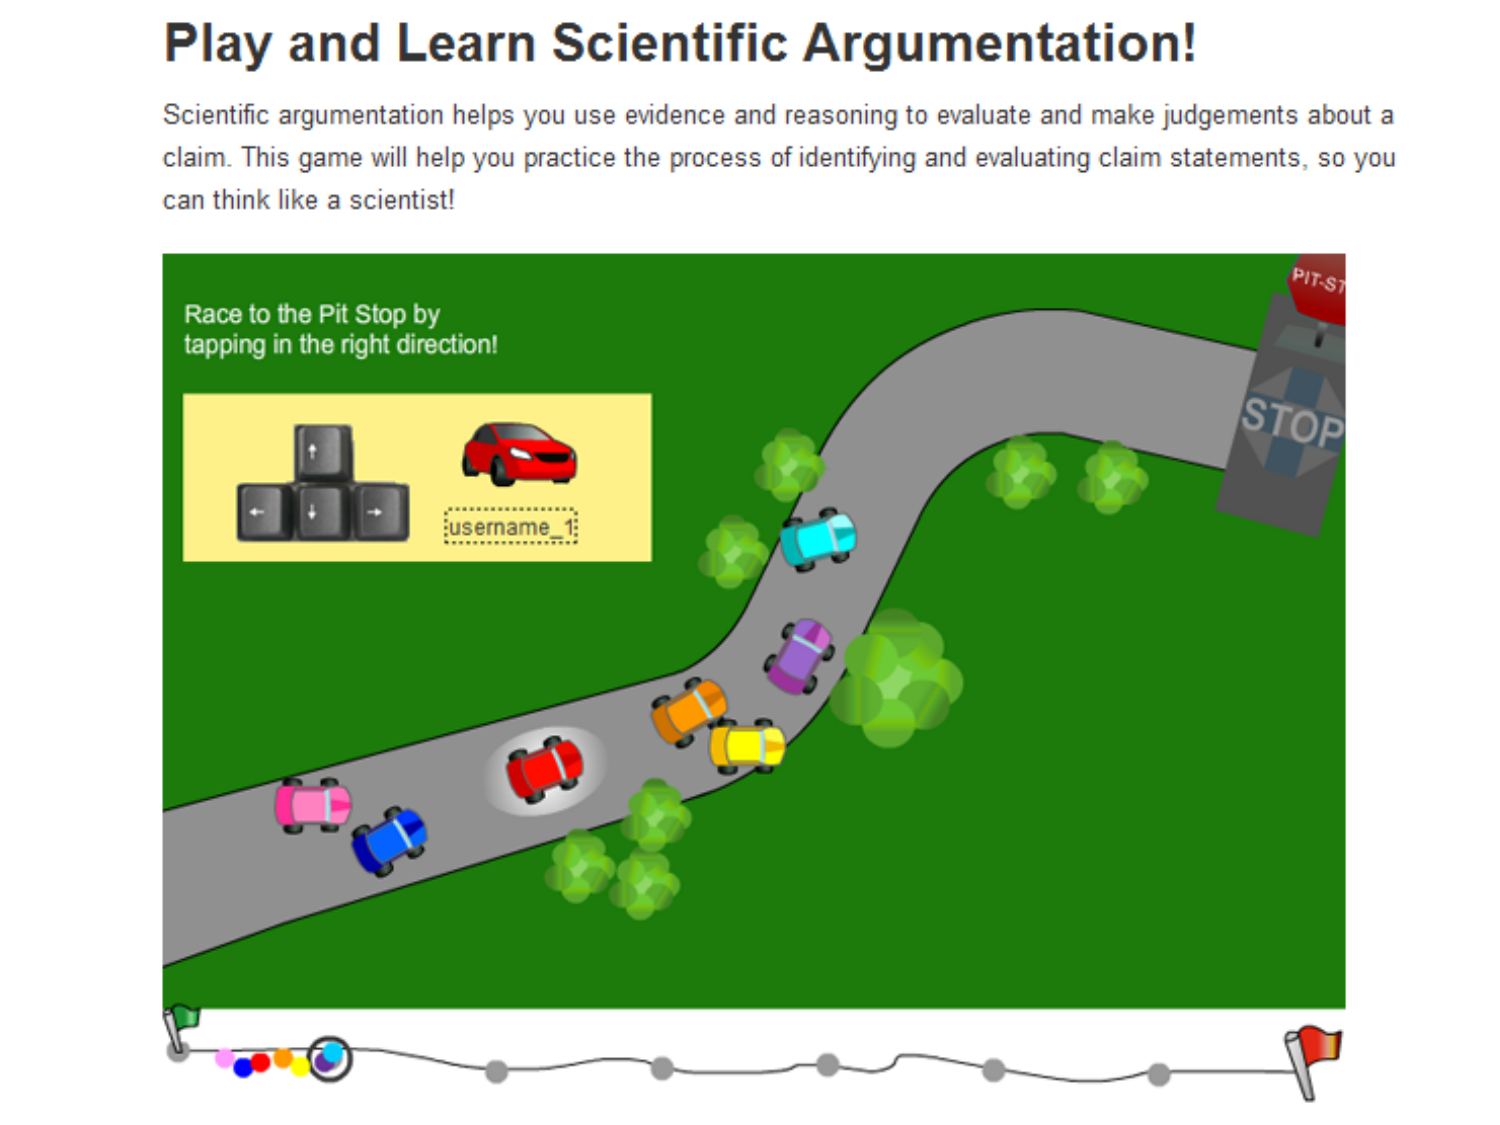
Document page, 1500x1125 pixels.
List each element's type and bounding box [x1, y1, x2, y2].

picture [155, 9, 1413, 1113]
